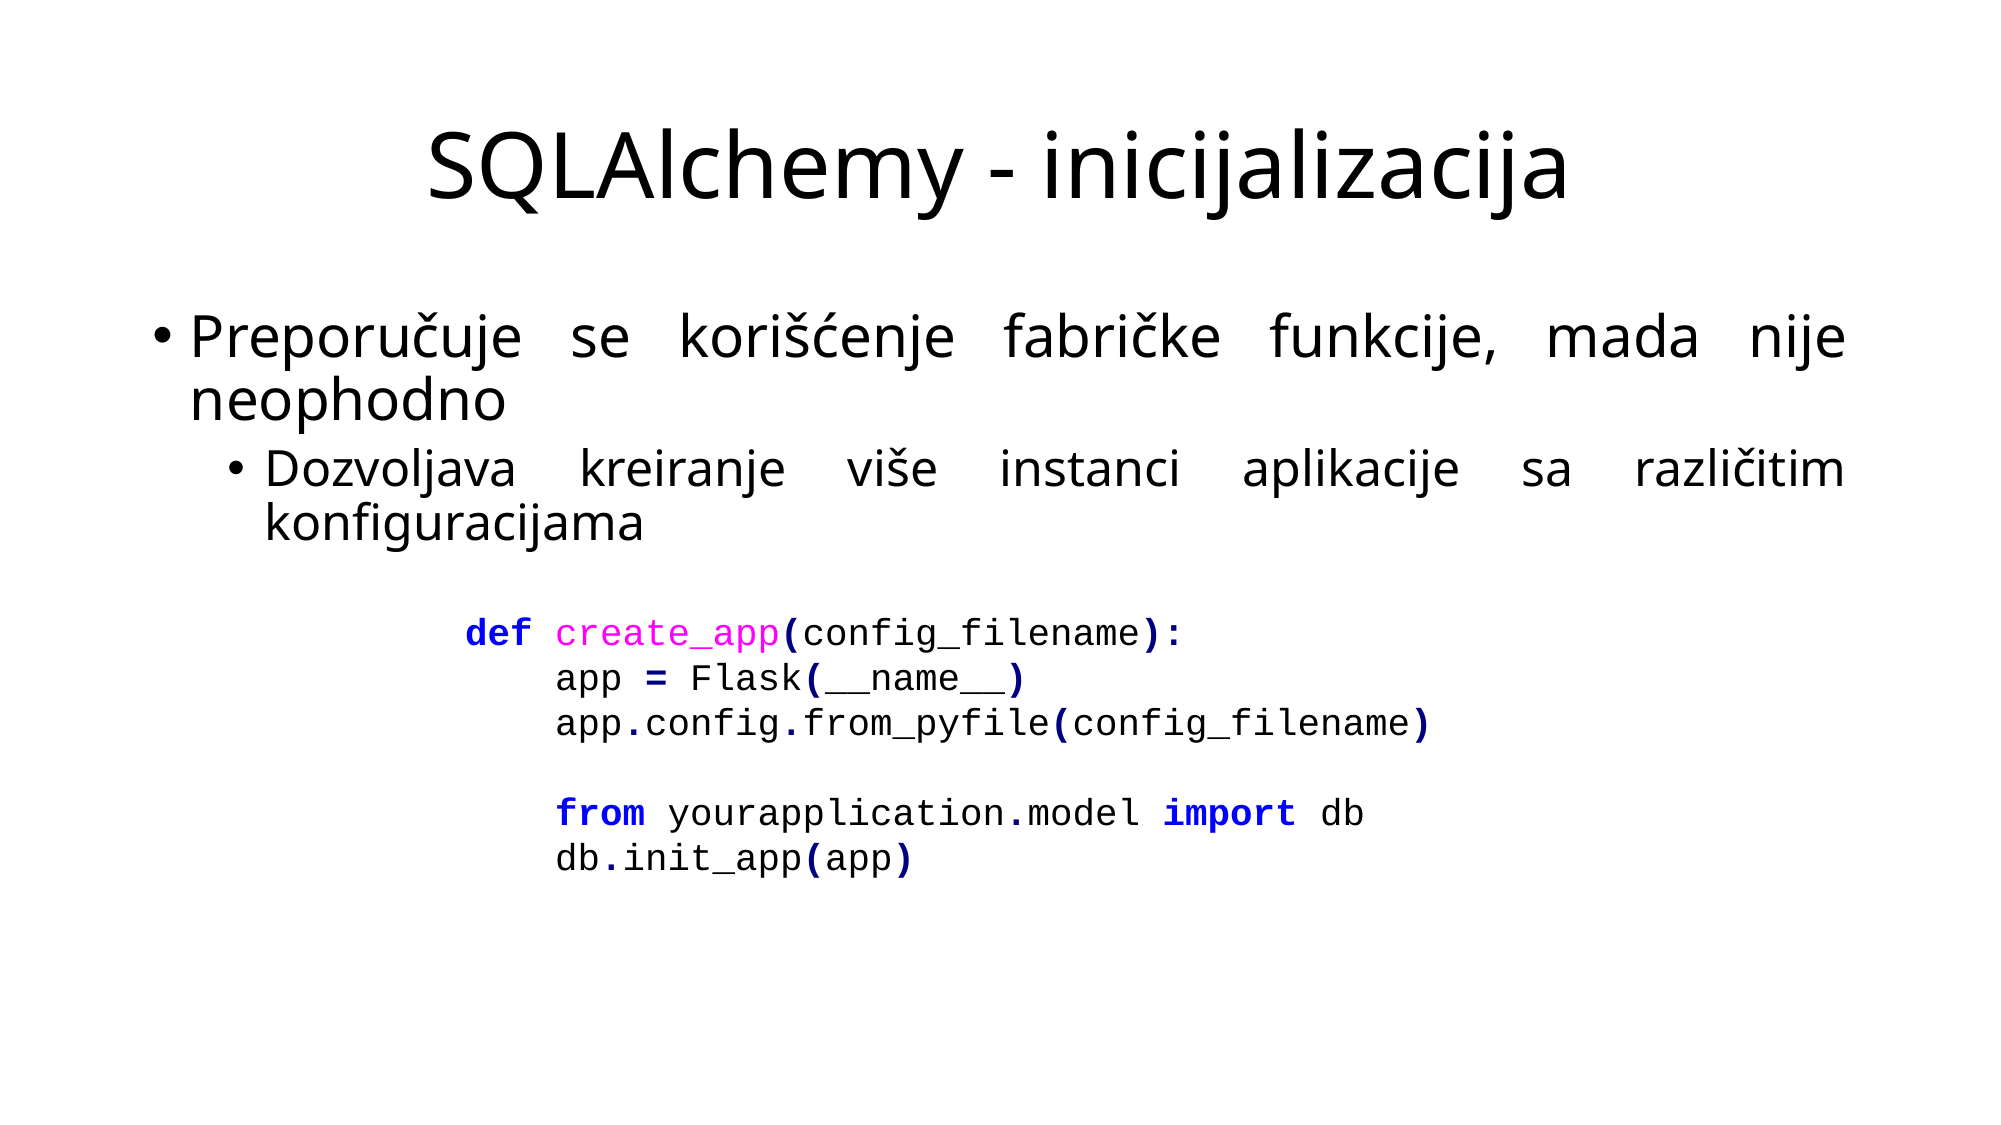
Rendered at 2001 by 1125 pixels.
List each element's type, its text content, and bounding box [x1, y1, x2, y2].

text_box def create_app(config_filename): app = Flask(__name__) app.config.from_pyfile(config_filename) from yourapplication.model import db db.init_app(app) [450, 600, 1451, 886]
list Preporučuje se korišćenje fabričke funkcije, mada nije neophodno Dozvoljava kreiranje više instanci aplikacije sa različitim konfiguracijama [137, 299, 1863, 1014]
title SQLAlchemy - inicijalizacija [137, 59, 1863, 278]
